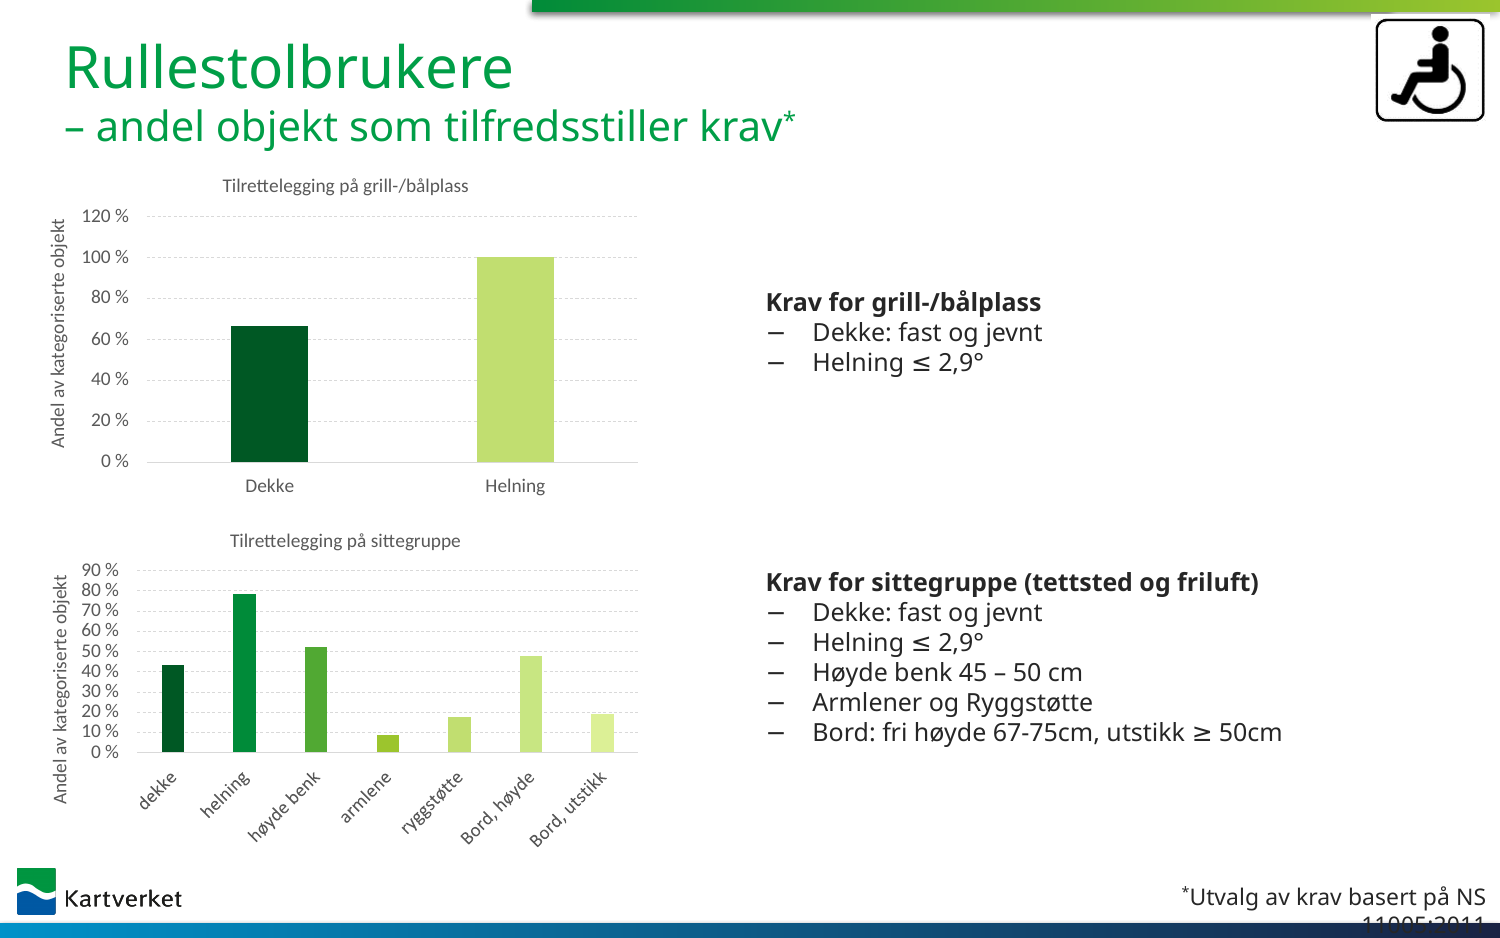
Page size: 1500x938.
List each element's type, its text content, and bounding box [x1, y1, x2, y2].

text_box *Utvalg av krav basert på NS 11005:2011 [1068, 873, 1500, 938]
text_box Rullestolbrukere – andel objekt som tilfredsstiller krav* [49, 14, 1431, 158]
picture [41, 166, 650, 505]
text_box Krav for sittegruppe (tettsted og friluft) Dekke: fast og jevnt Helning ≤ 2,9° Høyde benk 45 – 50 cm Armlener og Ryggstøtte Bord: fri høyde 67-75cm, utstikk ≥ 50cm [750, 559, 1500, 754]
picture [41, 520, 650, 859]
picture [1371, 13, 1491, 127]
text_box Krav for grill-/bålplass Dekke: fast og jevnt Helning ≤ 2,9° [750, 279, 1452, 384]
